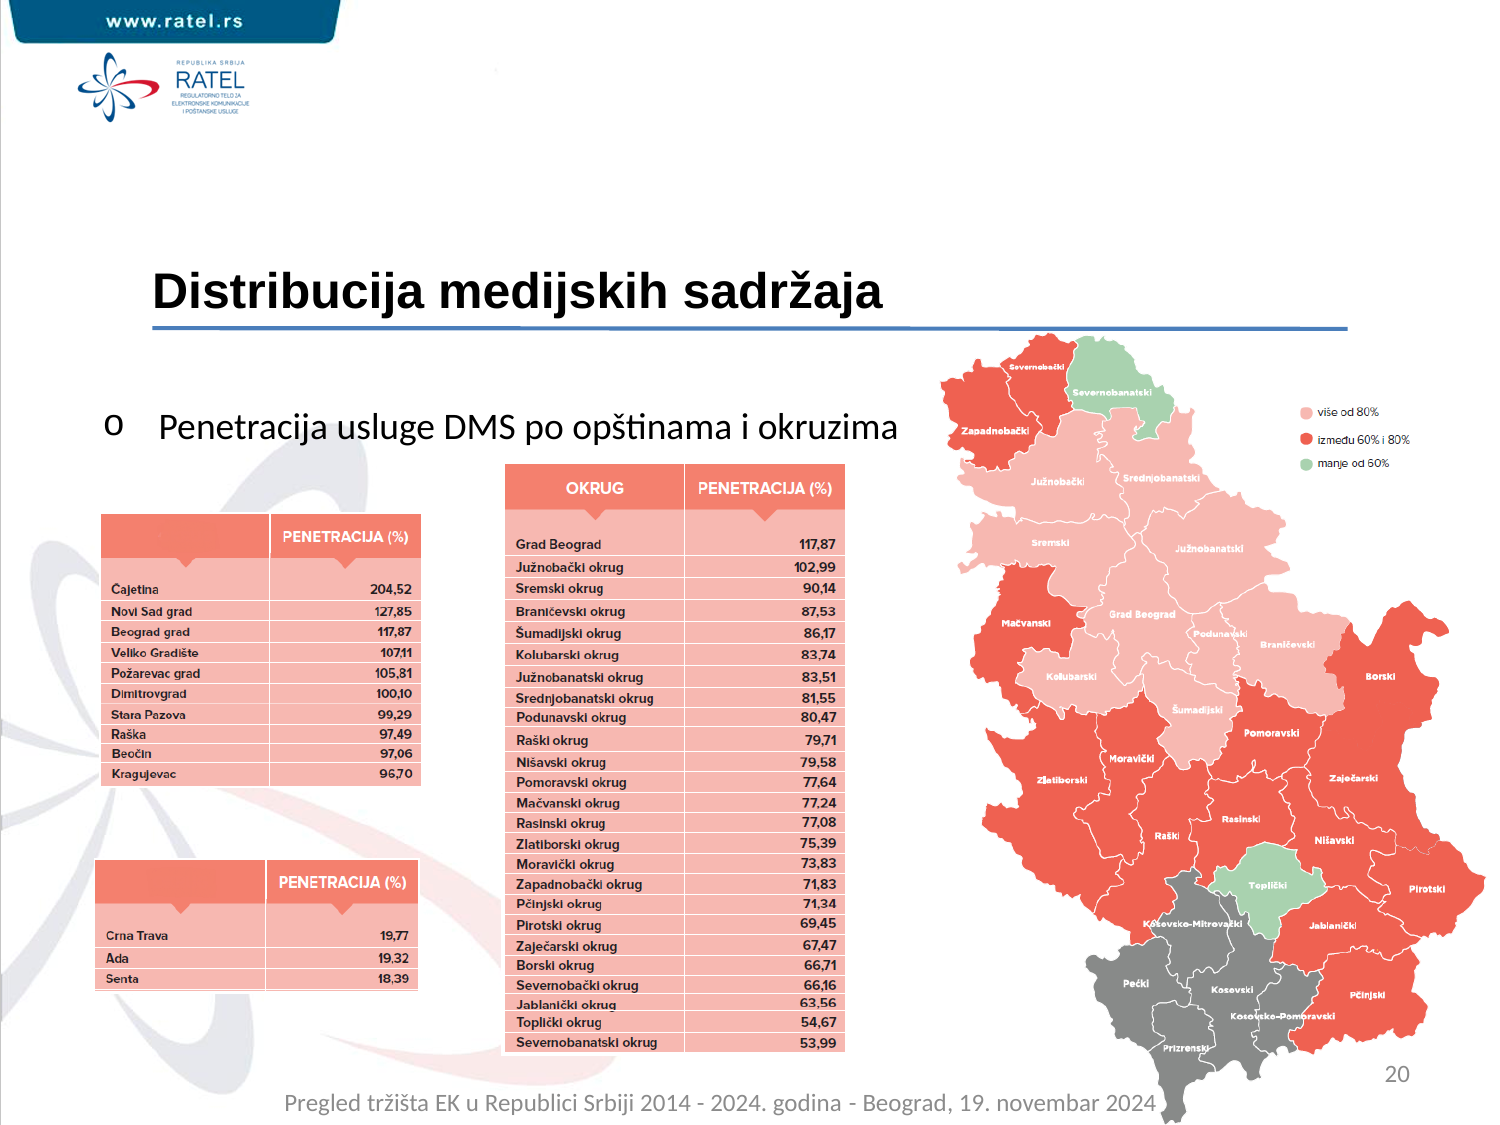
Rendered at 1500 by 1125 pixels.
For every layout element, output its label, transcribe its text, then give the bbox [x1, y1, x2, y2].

text_box Penetracija usluge DMS po opštinama i okruzima [87, 399, 914, 675]
footer Pregled tržišta EK u Republici Srbiji 2014 - 2024. godina - Beograd, 19. novembar 2024 [222, 1078, 914, 1125]
picture [188, 16, 193, 27]
text_box Distribucija medijskih sadržaja [137, 257, 1386, 399]
picture [140, 18, 156, 27]
picture [124, 18, 138, 27]
picture [166, 18, 171, 27]
picture [0, 0, 1500, 1125]
picture [175, 18, 184, 27]
picture [224, 18, 230, 27]
picture [196, 18, 205, 27]
picture [234, 18, 243, 27]
picture [107, 18, 121, 27]
